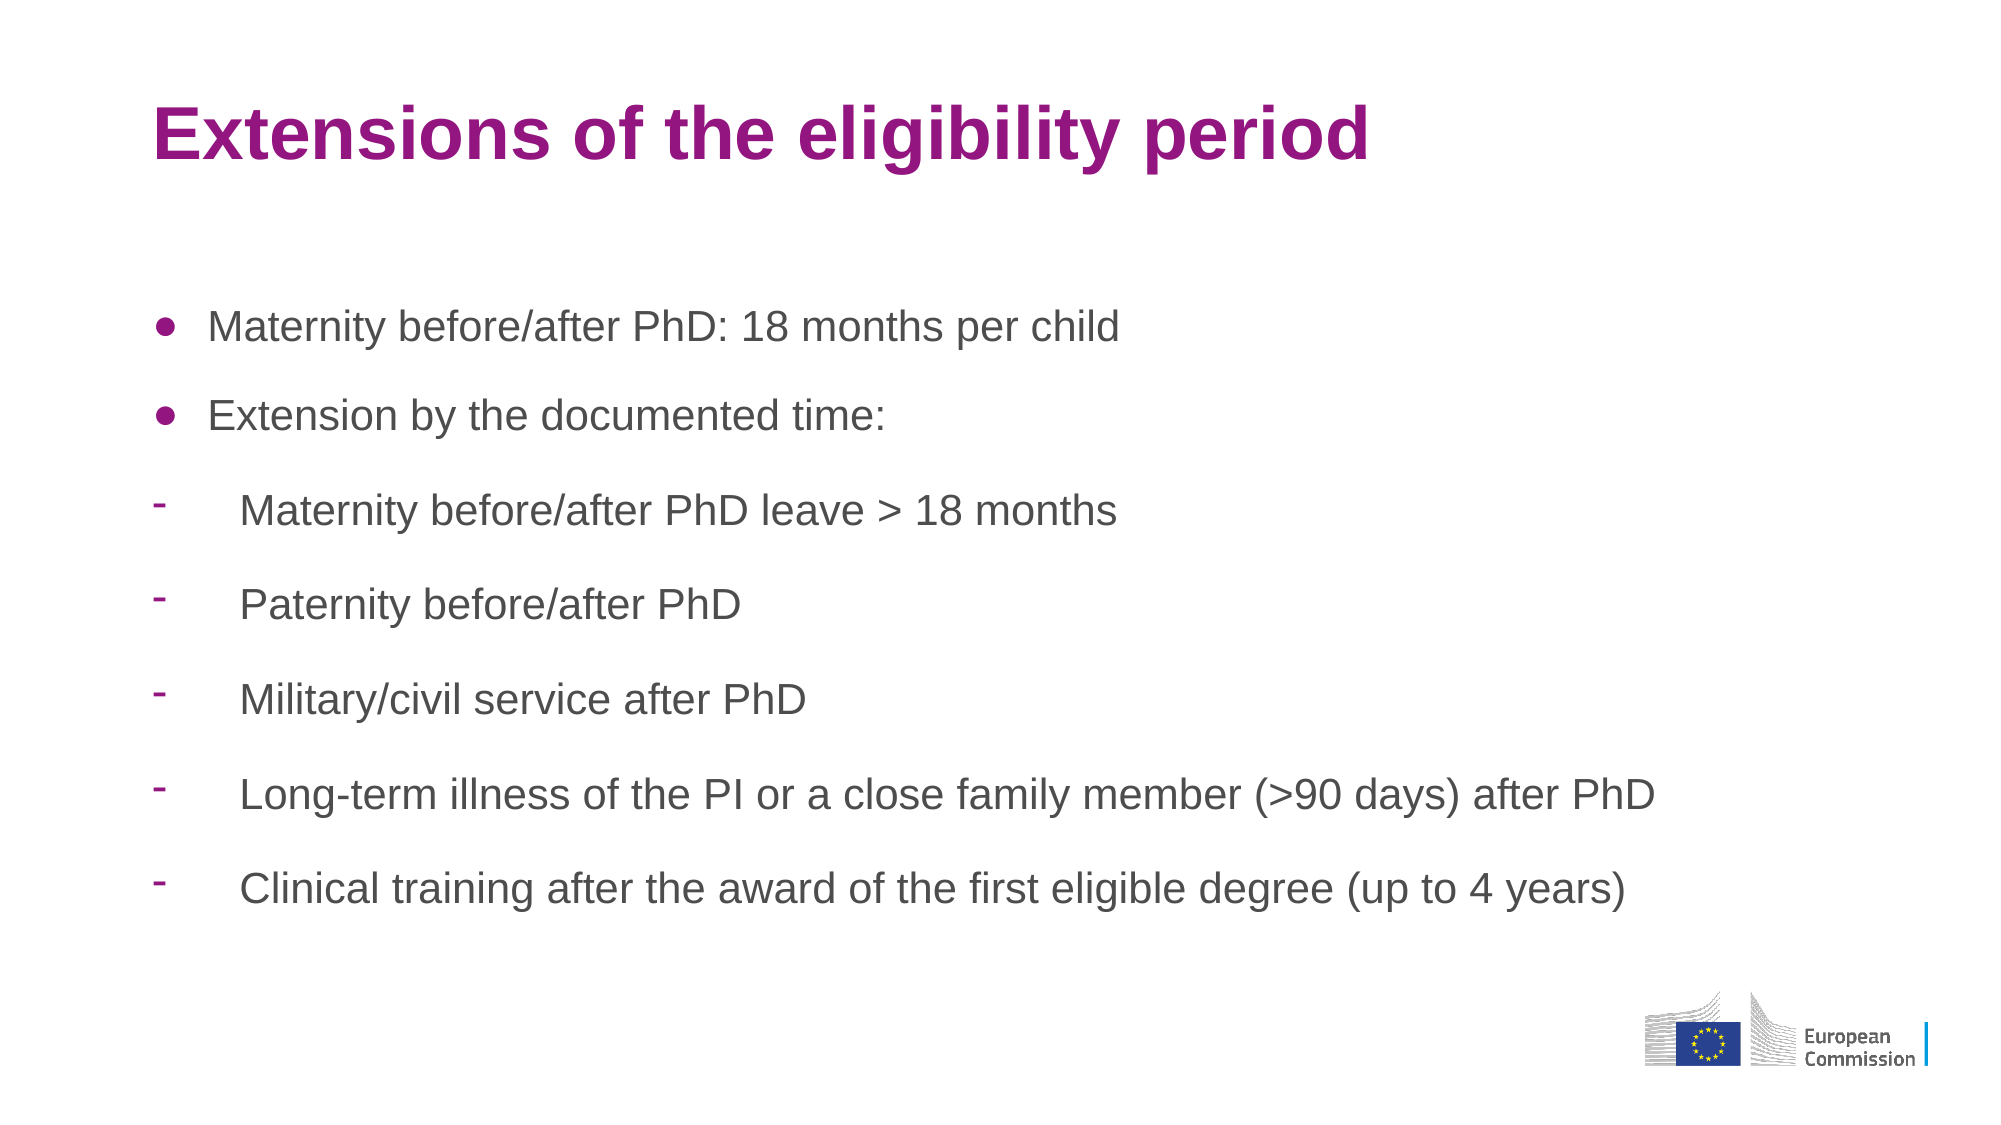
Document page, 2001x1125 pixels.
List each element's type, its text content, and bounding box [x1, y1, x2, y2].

title Extensions of the eligibility period [137, 76, 1863, 176]
picture [1645, 991, 1928, 1066]
list Maternity before/after PhD: 18 months per child Extension by the documented time: Maternity before/after PhD leave > 18 months Paternity before/after PhD Military/civil service after PhD Long-term illness of the PI or a close family member (>90 days) after PhD Clinical training after the award of the first eligible degree (up to 4 years) [137, 254, 1860, 934]
